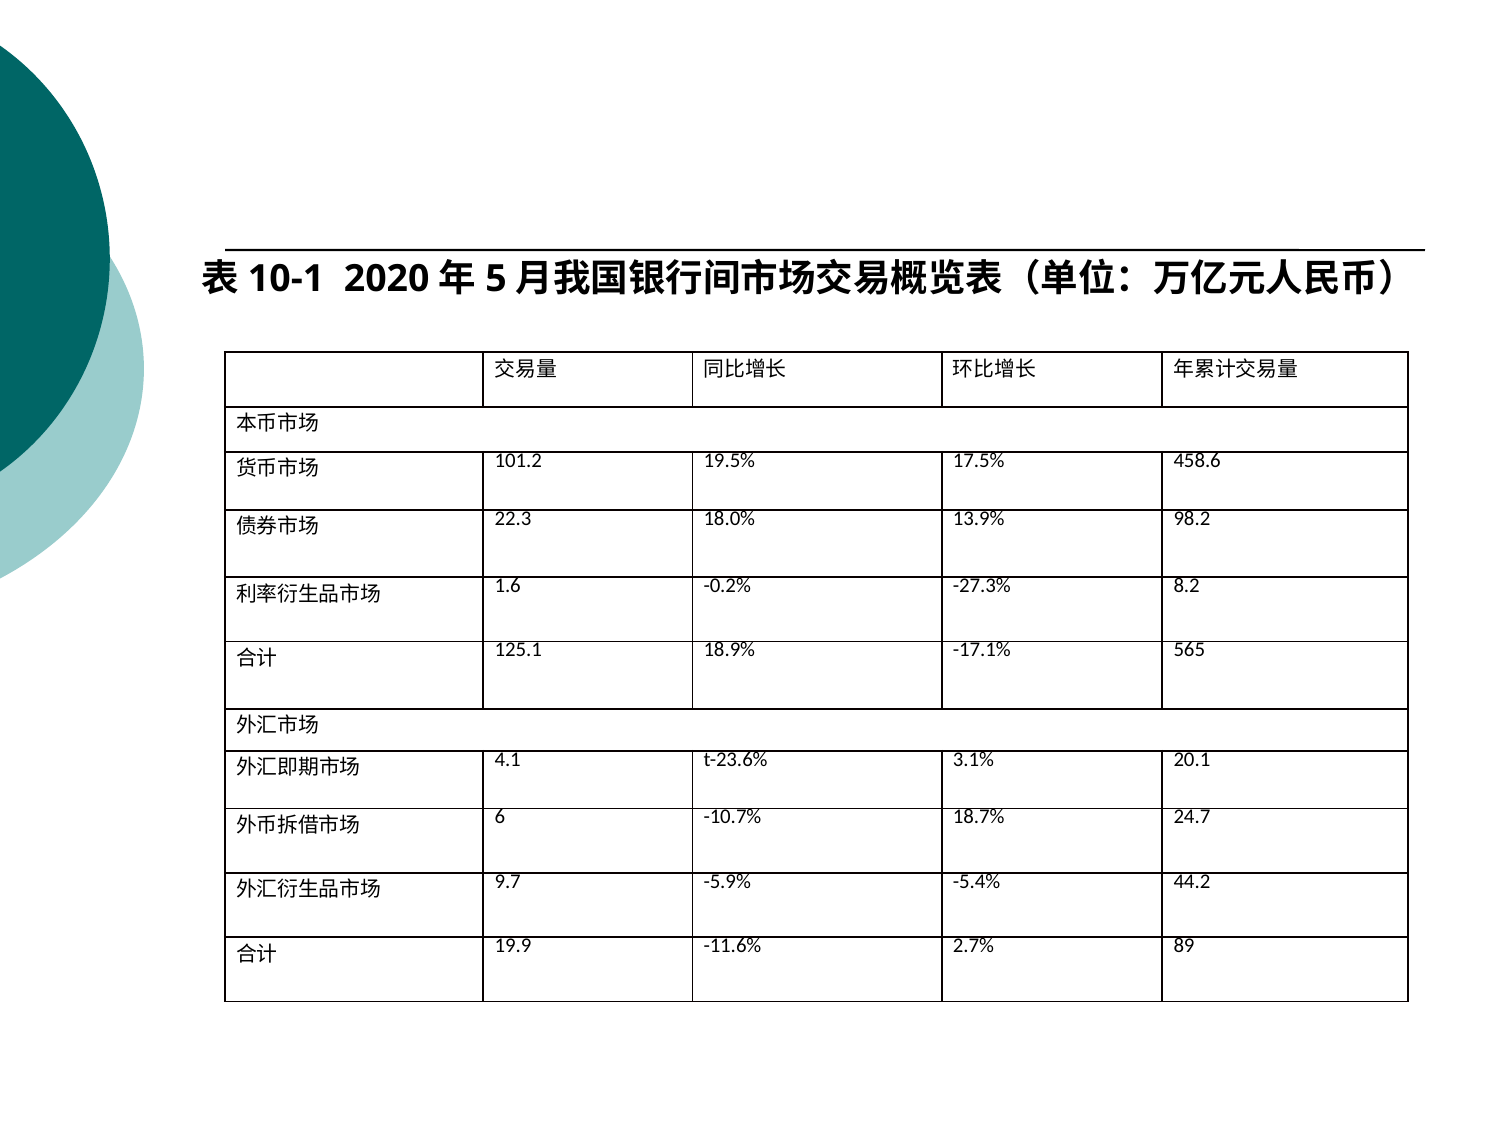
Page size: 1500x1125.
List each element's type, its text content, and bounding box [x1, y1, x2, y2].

list 表10-1 2020年5月我国银行间市场交易概览表（单位：万亿元人民币） [163, 245, 1454, 327]
table_cell 101.2 [484, 453, 692, 509]
table_cell -11.6% [693, 938, 941, 1001]
table_cell 外币拆借市场 [226, 809, 482, 872]
table_cell 8.2 [1163, 578, 1407, 641]
table_cell 本币市场 [226, 408, 1407, 451]
table_cell 外汇即期市场 [226, 752, 482, 808]
table_cell 合计 [226, 938, 482, 1001]
table_cell 17.5% [943, 453, 1161, 509]
table_cell 22.3 [484, 511, 692, 576]
table_cell 合计 [226, 642, 482, 708]
table_cell 89 [1163, 938, 1407, 1001]
table_cell 125.1 [484, 642, 692, 708]
table_cell 货币市场 [226, 453, 482, 509]
table_cell 20.1 [1163, 752, 1407, 808]
table_header [226, 353, 482, 406]
table_cell 19.9 [484, 938, 692, 1001]
table_cell 利率衍生品市场 [226, 578, 482, 641]
table_cell 外汇衍生品市场 [226, 874, 482, 936]
table_cell 3.1% [943, 752, 1161, 808]
table_cell -10.7% [693, 809, 941, 872]
table_header 环比增长 [943, 353, 1161, 406]
table_header 年累计交易量 [1163, 353, 1407, 406]
table_cell 13.9% [943, 511, 1161, 576]
table_header 同比增长 [693, 353, 941, 406]
table_cell t-23.6% [693, 752, 941, 808]
table_cell 24.7 [1163, 809, 1407, 872]
table_cell -5.9% [693, 874, 941, 936]
table_cell -17.1% [943, 642, 1161, 708]
table_header 交易量 [484, 353, 692, 406]
table_cell -5.4% [943, 874, 1161, 936]
table_cell 18.9% [693, 642, 941, 708]
table_cell 外汇市场 [226, 710, 1407, 750]
table_cell 债券市场 [226, 511, 482, 576]
table_cell 1.6 [484, 578, 692, 641]
table_cell 9.7 [484, 874, 692, 936]
table_cell 2.7% [943, 938, 1161, 1001]
table_cell 458.6 [1163, 453, 1407, 509]
table_cell 19.5% [693, 453, 941, 509]
table_cell 6 [484, 809, 692, 872]
table_cell 565 [1163, 642, 1407, 708]
table_cell 4.1 [484, 752, 692, 808]
table_cell 98.2 [1163, 511, 1407, 576]
table_cell 44.2 [1163, 874, 1407, 936]
table_cell -0.2% [693, 578, 941, 641]
table_cell 18.0% [693, 511, 941, 576]
table_cell 18.7% [943, 809, 1161, 872]
table_cell -27.3% [943, 578, 1161, 641]
